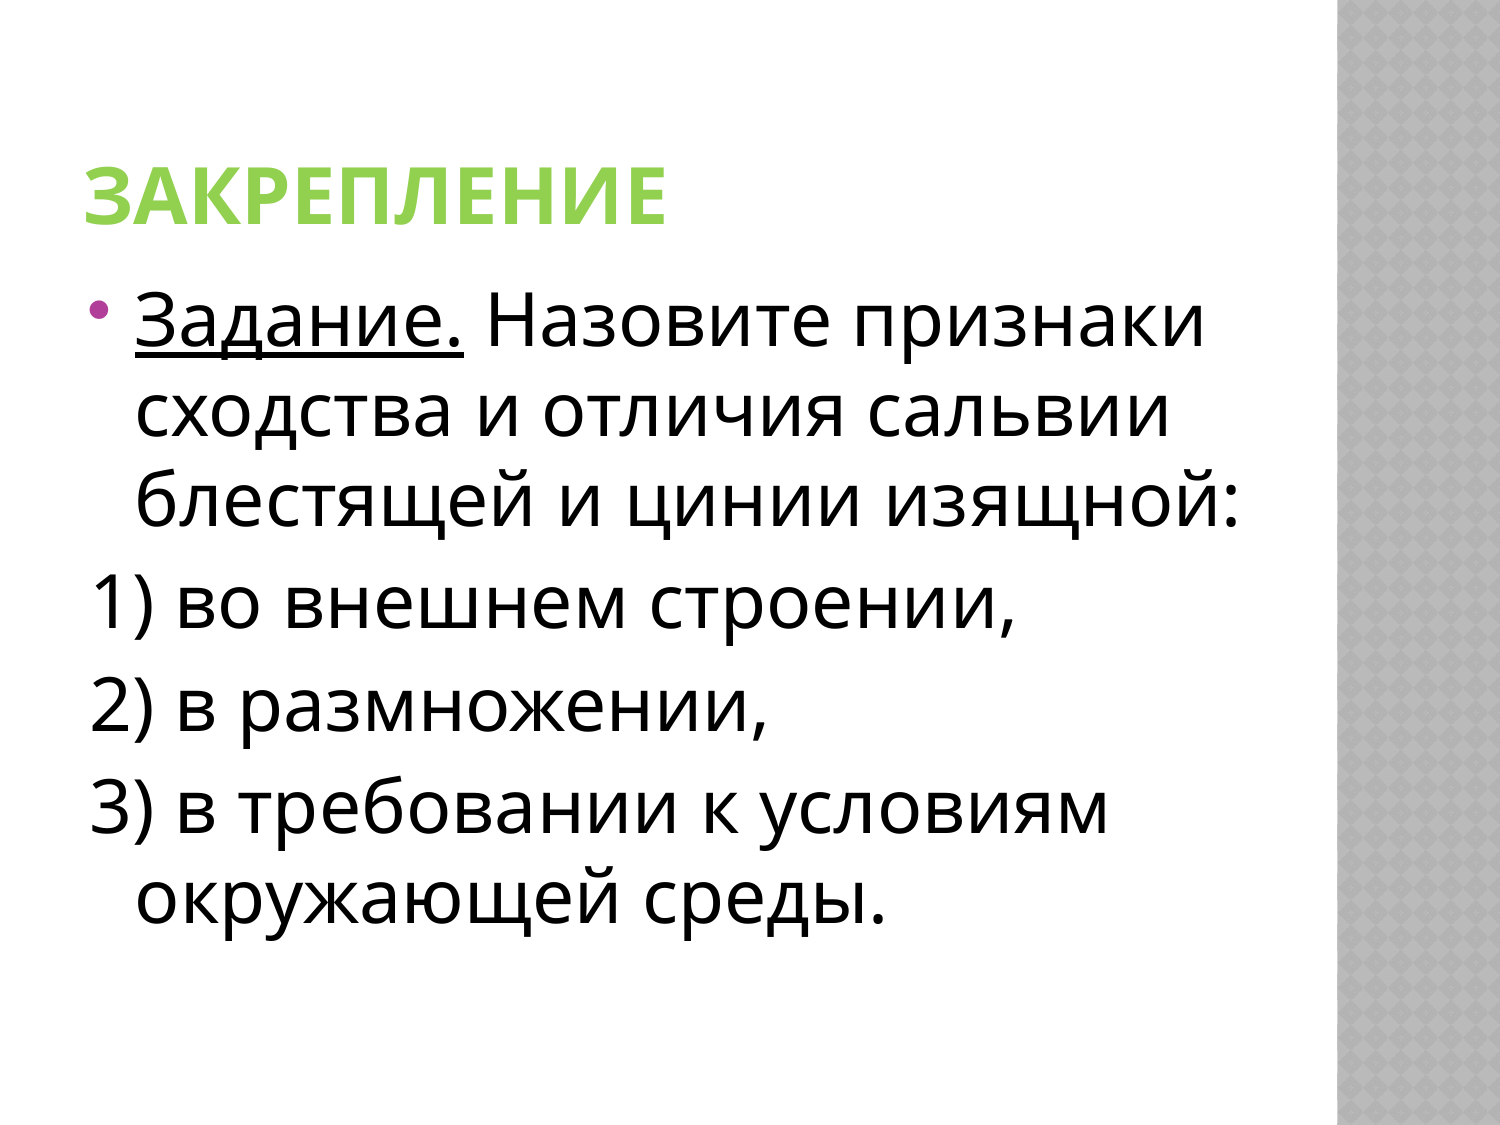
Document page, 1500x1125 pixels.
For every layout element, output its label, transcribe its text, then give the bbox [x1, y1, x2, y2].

list Задание. Назовите признаки сходства и отличия сальвии блестящей и цинии изящной: 1) во внешнем строении, 2) в размножении, 3) в требовании к условиям окружающей среды. [75, 264, 1263, 1059]
title Закрепление [75, 52, 1263, 240]
